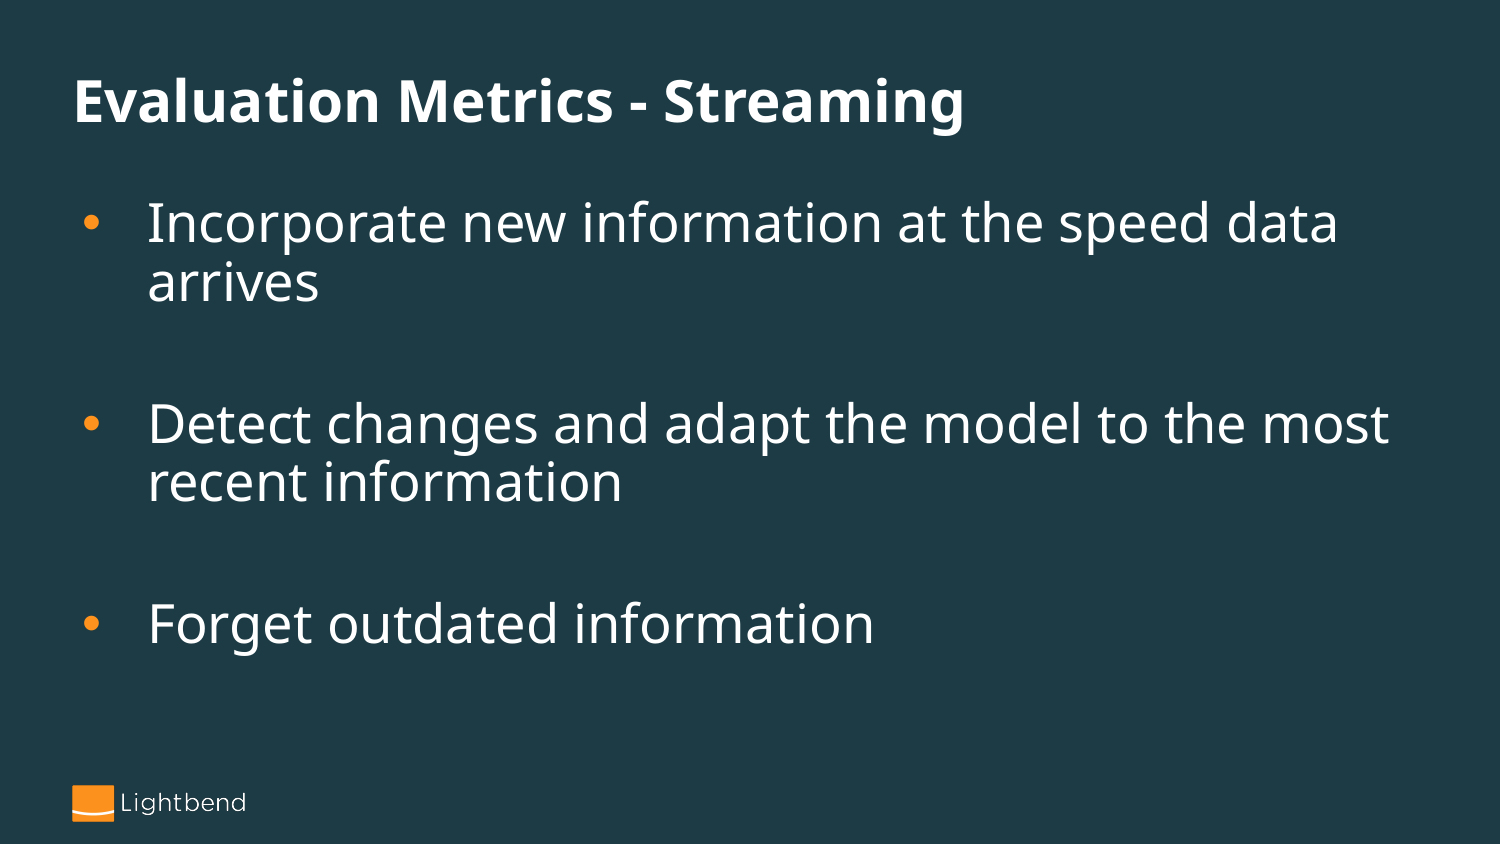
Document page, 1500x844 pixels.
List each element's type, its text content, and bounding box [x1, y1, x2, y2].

title Evaluation Metrics - Streaming [72, 54, 1428, 153]
list Incorporate new information at the speed data arrives Detect changes and adapt the model to the most recent information Forget outdated information [72, 195, 1428, 564]
picture [72, 785, 245, 822]
